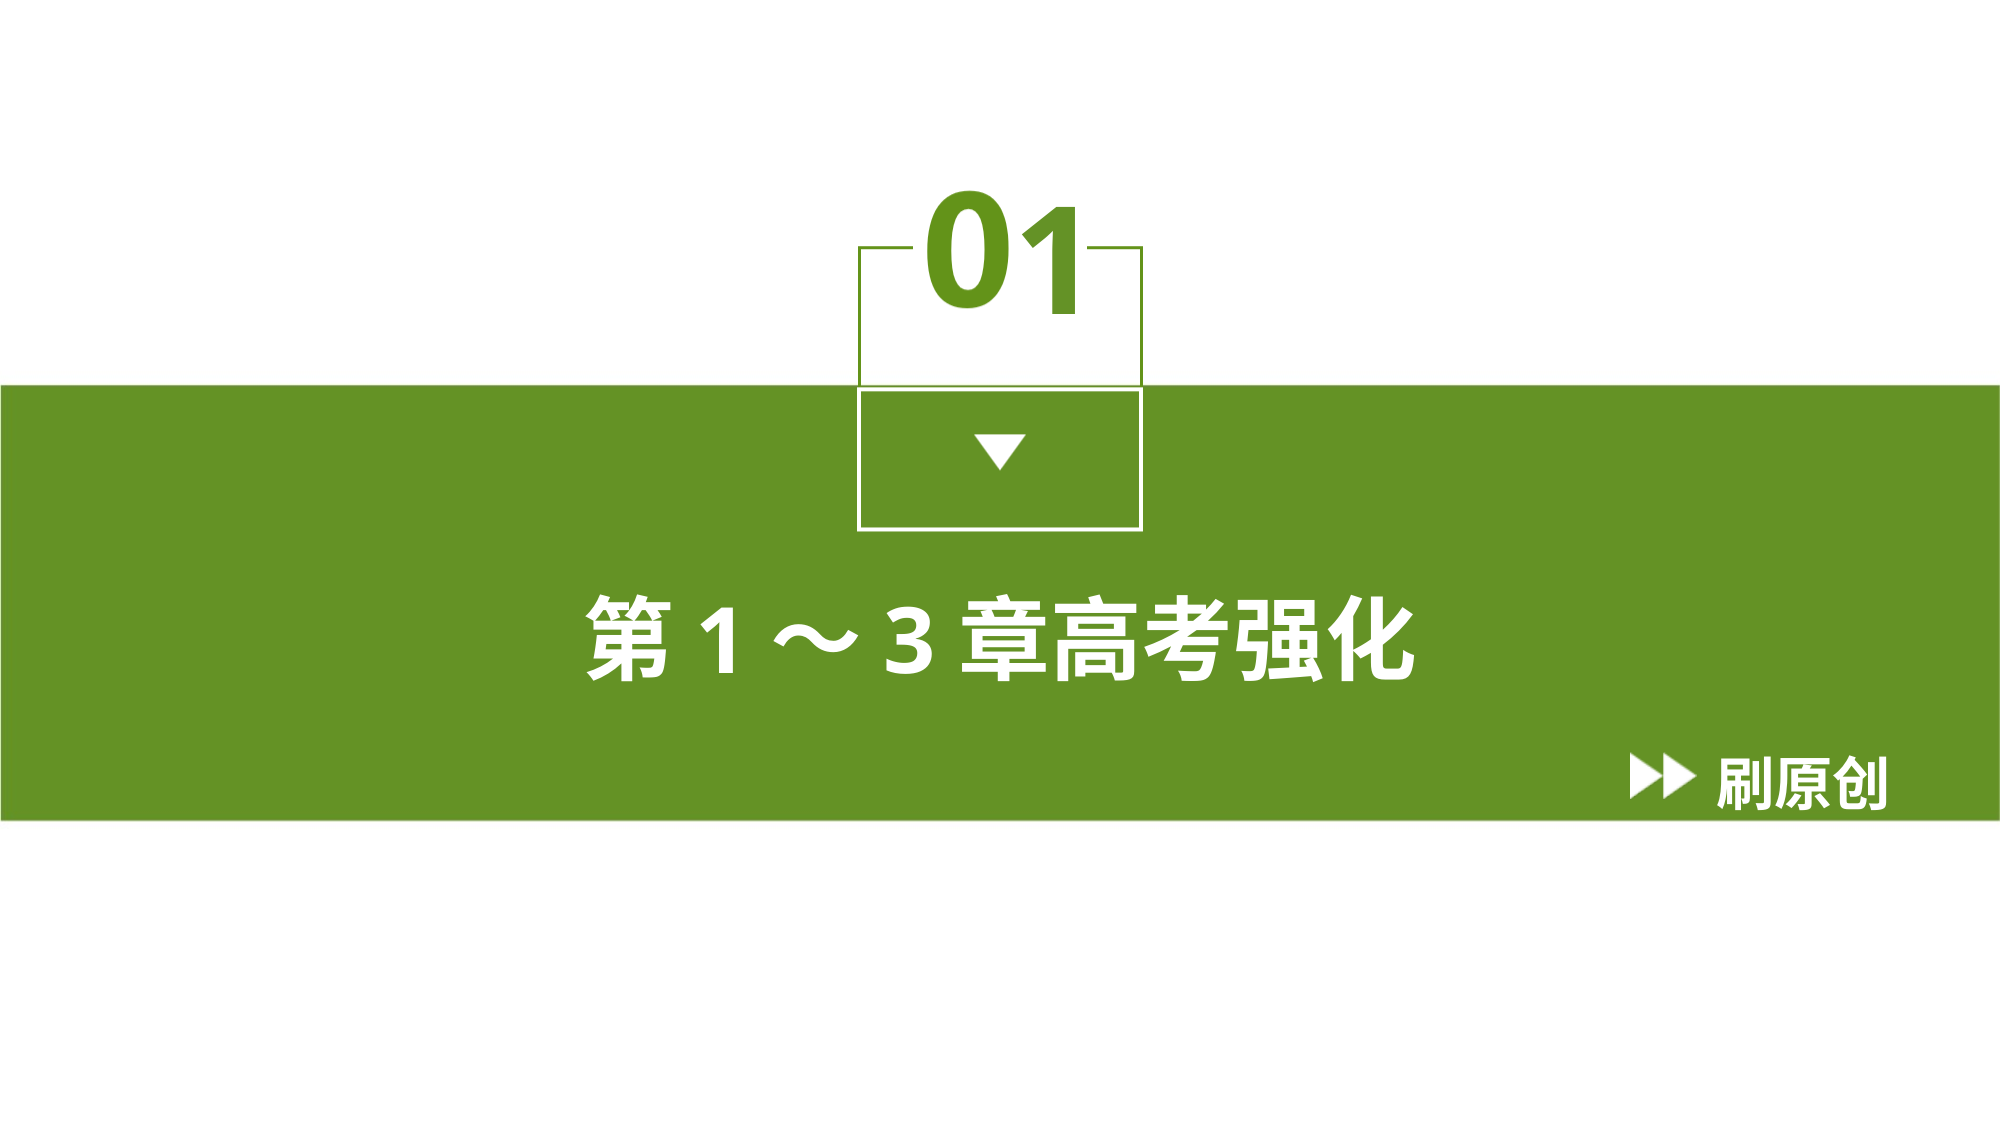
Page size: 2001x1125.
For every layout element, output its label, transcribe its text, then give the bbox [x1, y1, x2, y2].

picture [0, 699, 2000, 1125]
text_box 刷原创 [1715, 718, 1997, 812]
text_box 第1～3章高考强化 [0, 572, 2000, 699]
text_box 1 [1013, 156, 1173, 353]
picture [0, 0, 2000, 572]
